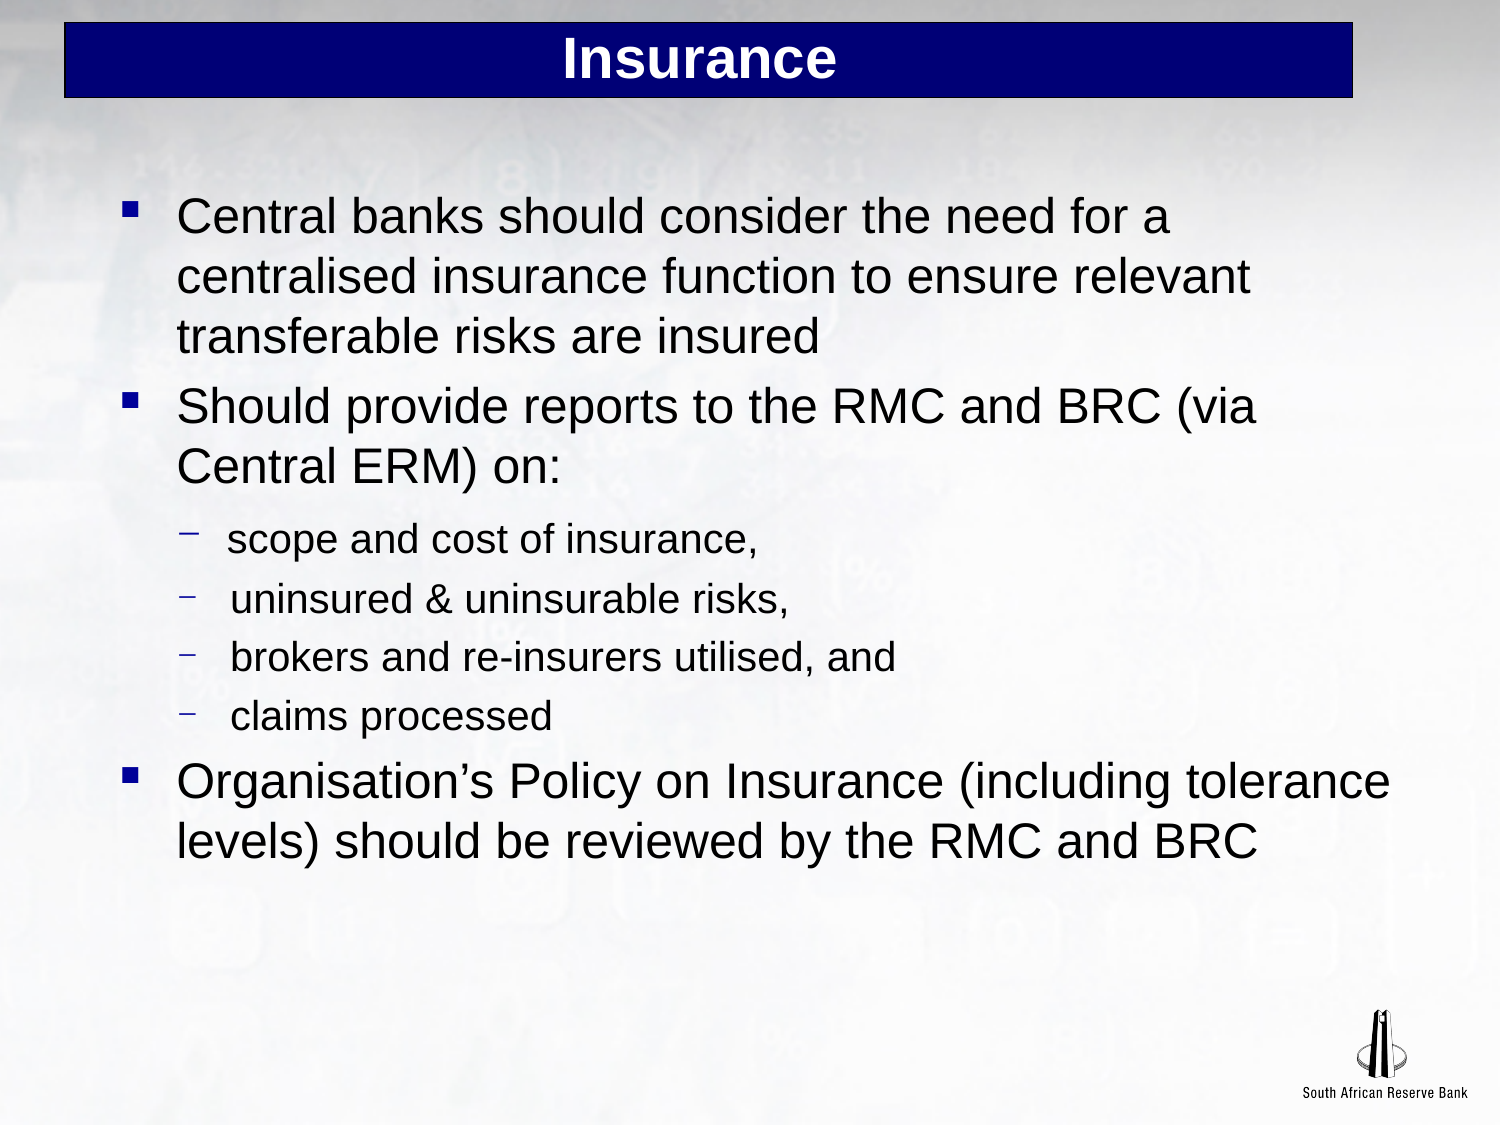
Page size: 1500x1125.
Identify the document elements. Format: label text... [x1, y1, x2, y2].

list Central banks should consider the need for a centralised insurance function to ensure relevant transferable risks are insured Should provide reports to the RMC and BRC (via Central ERM) on: scope and cost of insurance, uninsured & uninsurable risks, brokers and re-insurers utilised, and claims processed Organisation’s Policy on Insurance (including tolerance levels) should be reviewed by the RMC and BRC [104, 175, 1427, 1028]
title Insurance [64, 22, 1353, 98]
picture [0, 0, 1500, 1125]
